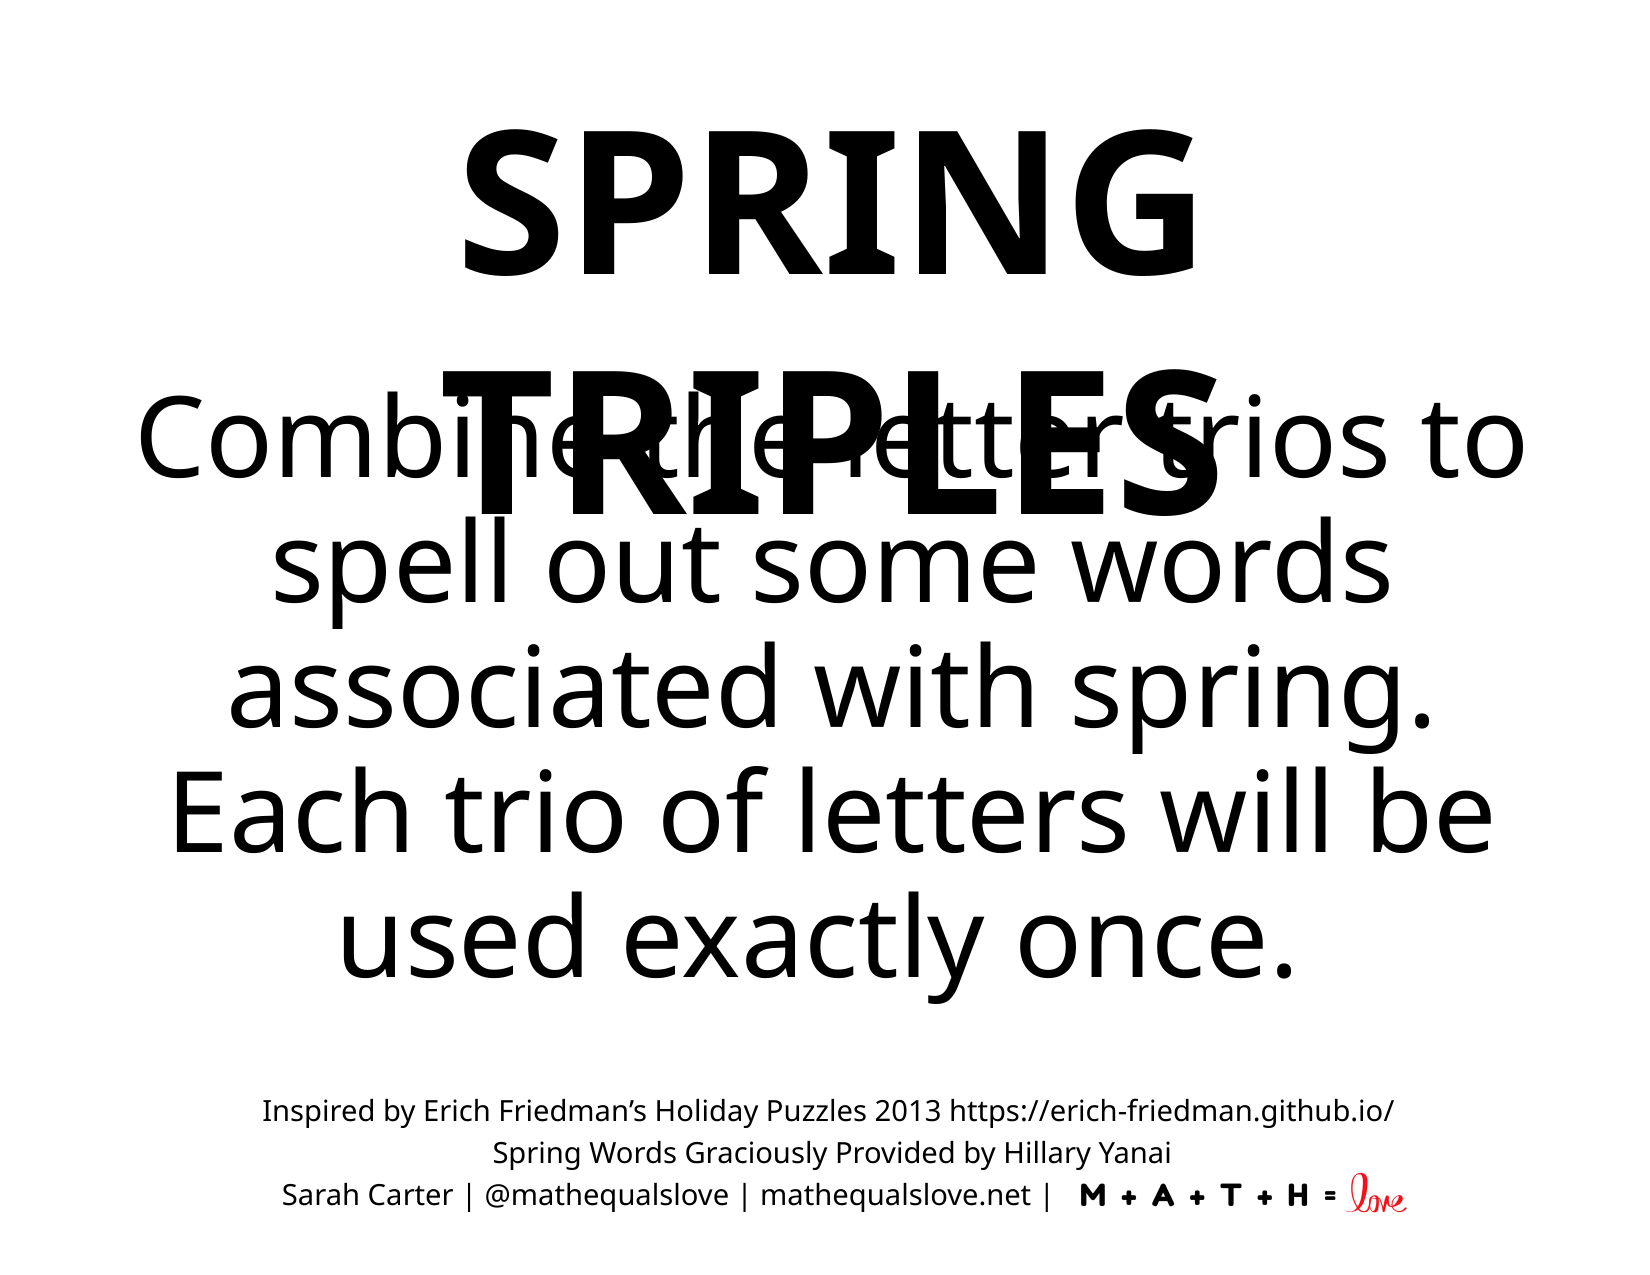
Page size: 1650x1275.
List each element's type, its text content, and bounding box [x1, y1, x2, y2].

text_box SPRING TRIPLES [77, 67, 1588, 563]
text_box Combine the letter trios to spell out some words associated with spring. Each trio of letters will be used exactly once. [112, 367, 1553, 1008]
text_box Inspired by Erich Friedman’s Holiday Puzzles 2013 https://erich-friedman.github.io/ Spring Words Graciously Provided by Hillary Yanai Sarah Carter | @mathequalslove | mathequalslove.net | _ [112, 1090, 1553, 1275]
picture [1073, 1170, 1412, 1218]
